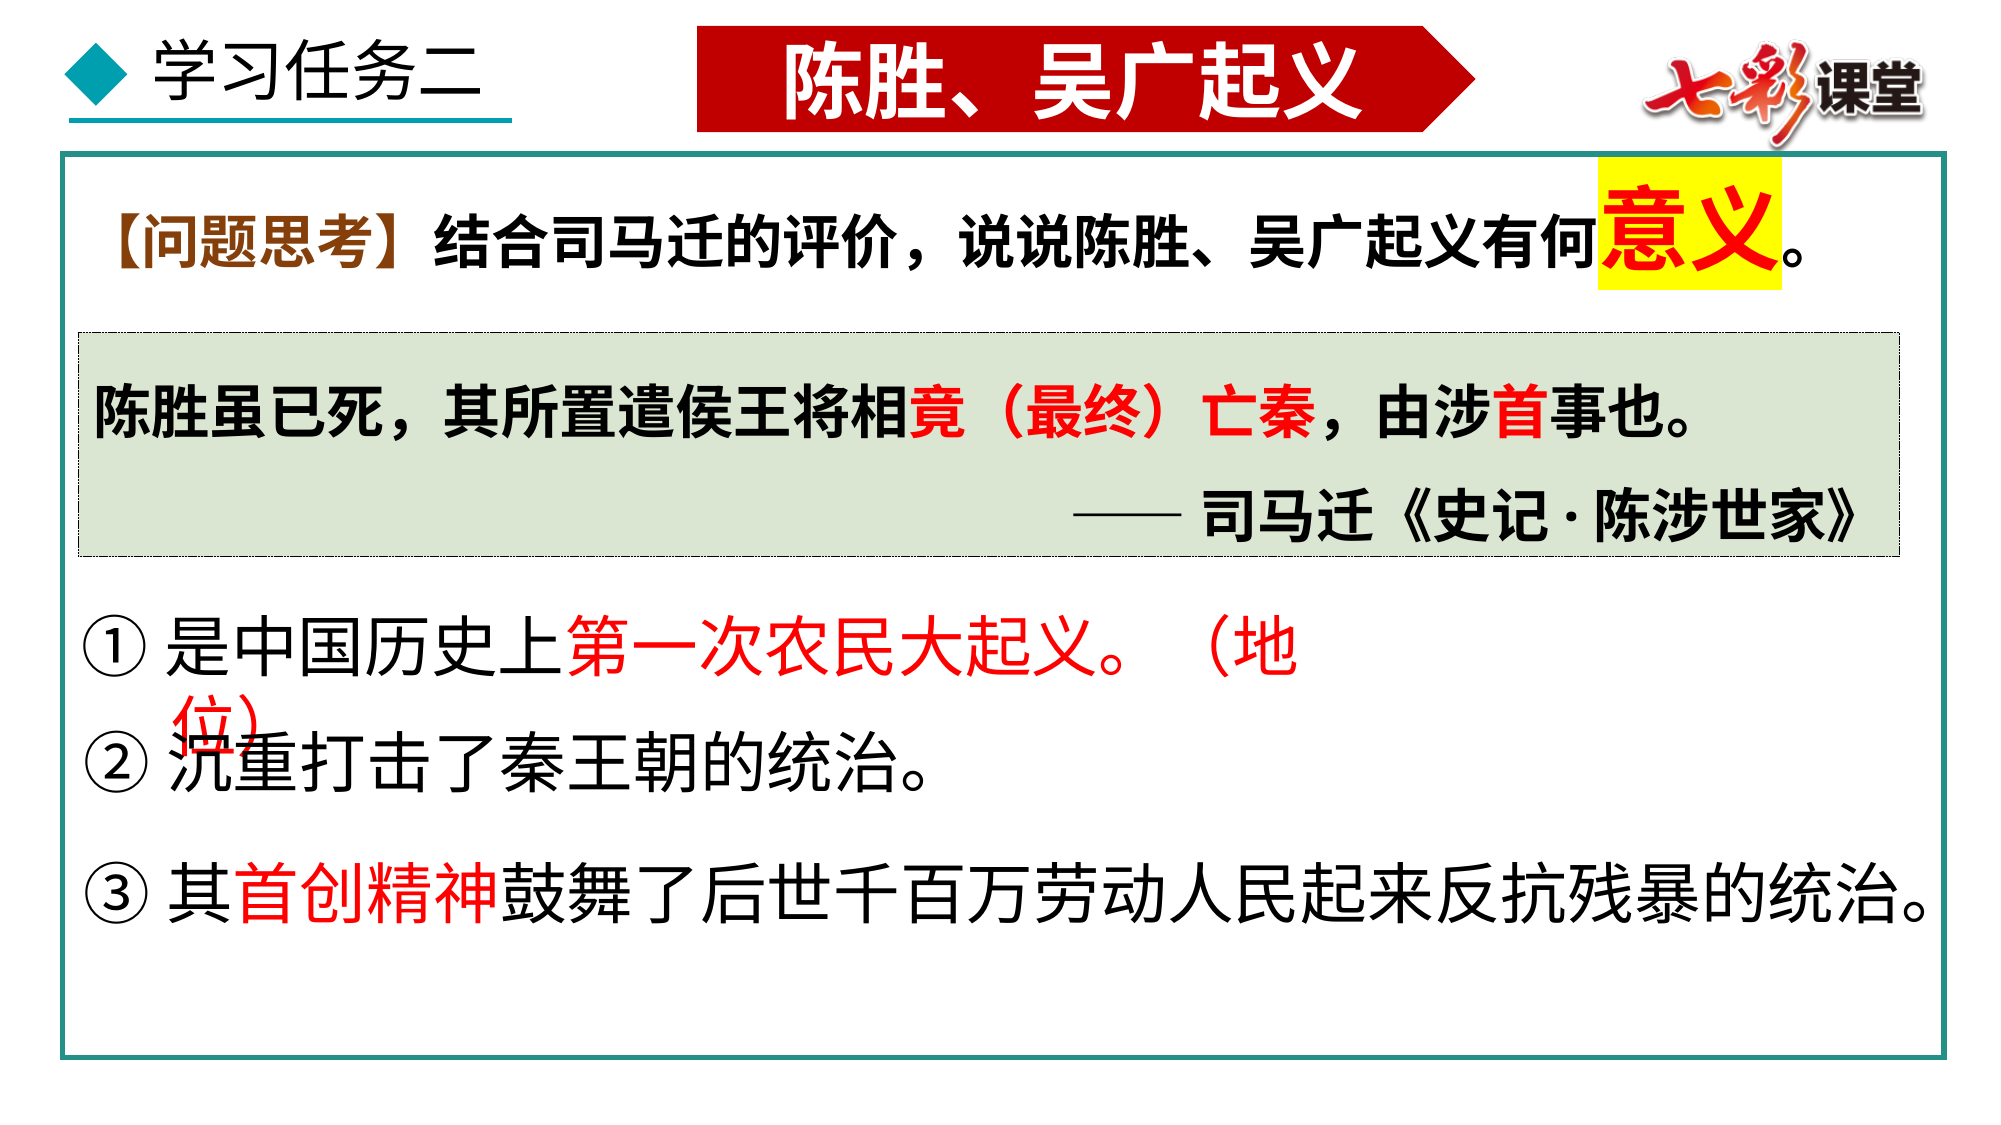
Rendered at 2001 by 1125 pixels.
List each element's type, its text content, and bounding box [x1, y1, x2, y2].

text_box ②沉重打击了秦王朝的统治。 [68, 713, 1352, 809]
text_box ③其首创精神鼓舞了后世千百万劳动人民起来反抗残暴的统治。 [68, 844, 1945, 940]
text_box 【问题思考】结合司马迁的评价，说说陈胜、吴广起义有何意义。 [68, 164, 1900, 290]
text_box ①是中国历史上第一次农民大起义。（地位） [66, 597, 1438, 773]
text_box 陈胜、吴广起义 [696, 24, 1478, 134]
text_box 陈胜虽已死，其所置遣侯王将相竟（最终）亡秦，由涉首事也。 ——司马迁《史记·陈涉世家》 [78, 332, 1900, 557]
picture [1638, 35, 1932, 151]
